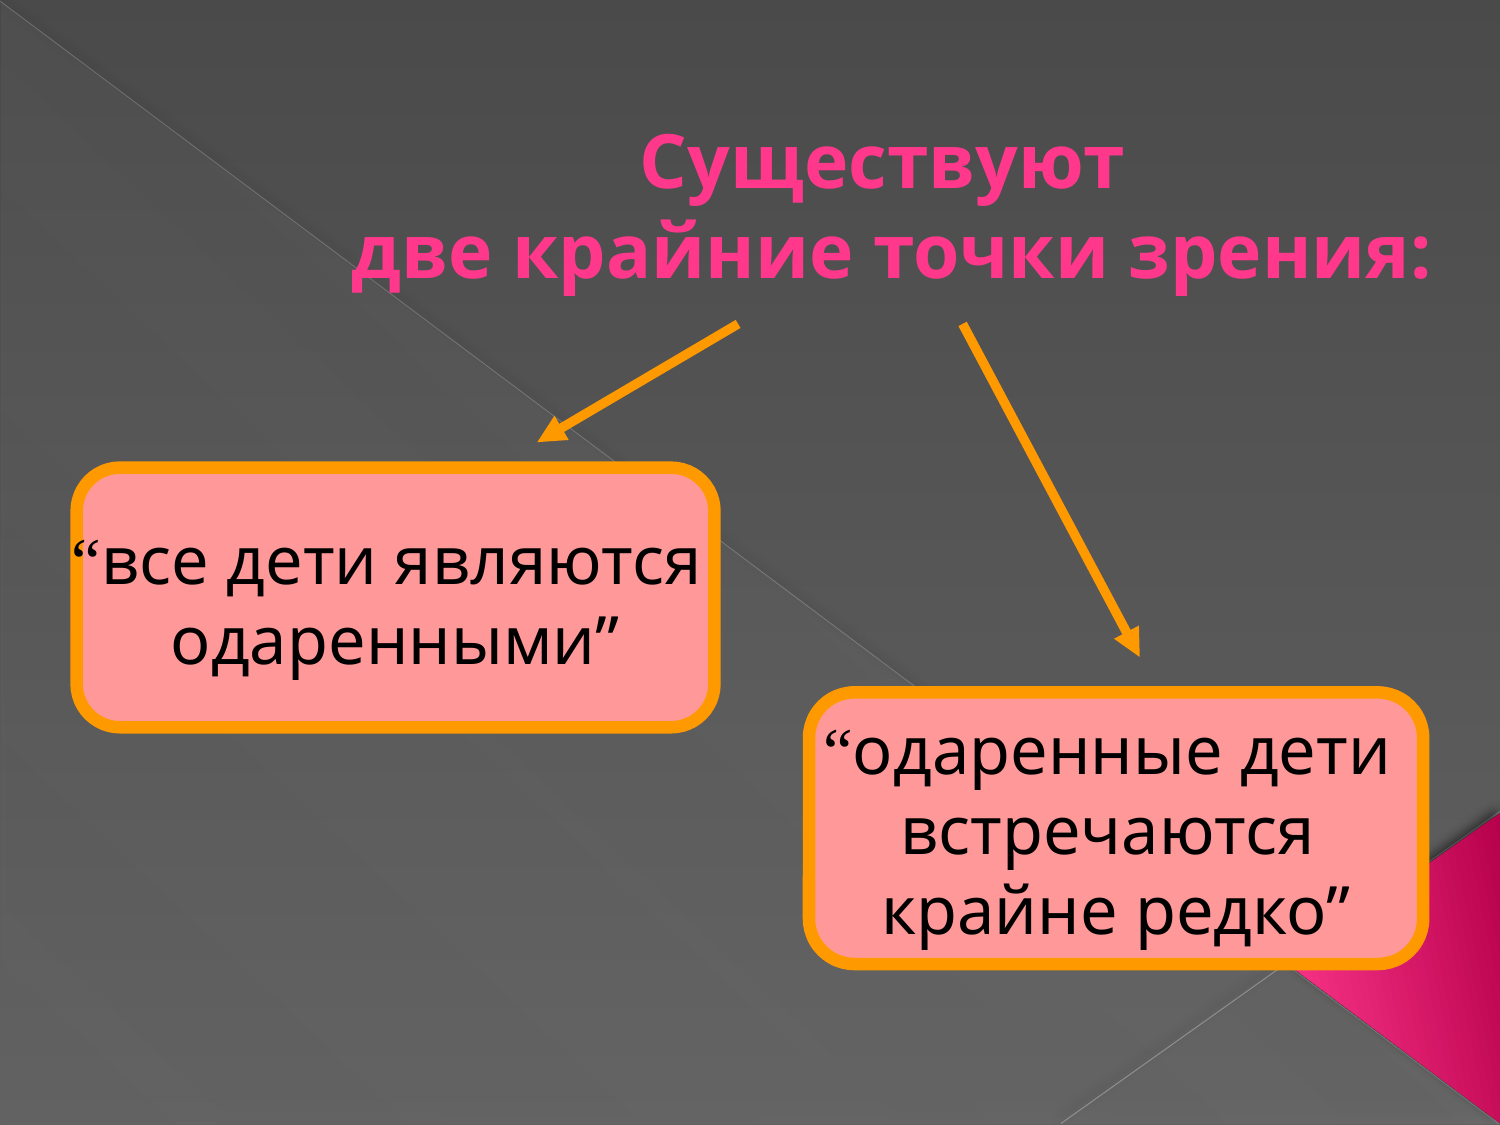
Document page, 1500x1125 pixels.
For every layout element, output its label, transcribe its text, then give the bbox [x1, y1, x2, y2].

text_box [962, 323, 1140, 657]
text_box “одаренные дети встречаются крайне редко” [808, 692, 1424, 965]
title Существуют две крайние точки зрения: [230, 113, 1456, 302]
text_box [537, 323, 739, 443]
text_box “все дети являются одаренными” [76, 467, 715, 728]
